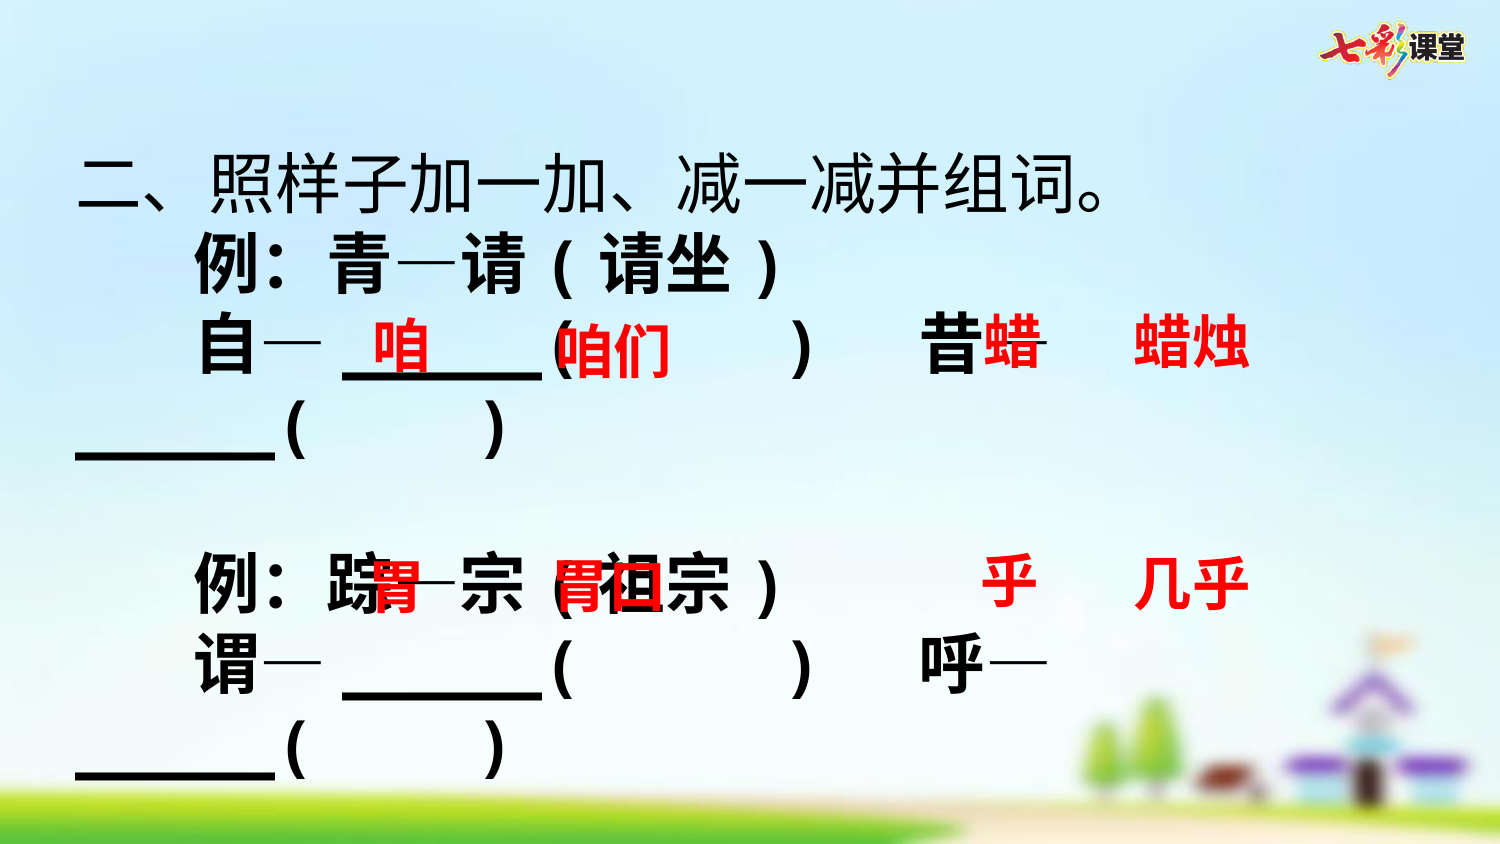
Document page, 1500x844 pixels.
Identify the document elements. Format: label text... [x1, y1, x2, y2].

text_box 胃口 [536, 542, 702, 627]
text_box 咱 [357, 302, 453, 387]
text_box 蜡 [968, 297, 1062, 383]
text_box 二、照样子加一加、减一减并组词。 例：青—请(请坐) 自—_____( ) 昔—_____( ) 例：踪—宗(祖宗) 谓—_____( ) 呼—_____( ) [60, 134, 1412, 789]
text_box 胃 [352, 542, 445, 628]
text_box 几乎 [1119, 540, 1344, 625]
text_box 蜡烛 [1119, 297, 1309, 383]
picture [0, 0, 1500, 844]
text_box 咱们 [540, 307, 730, 393]
text_box 乎 [965, 536, 1058, 622]
